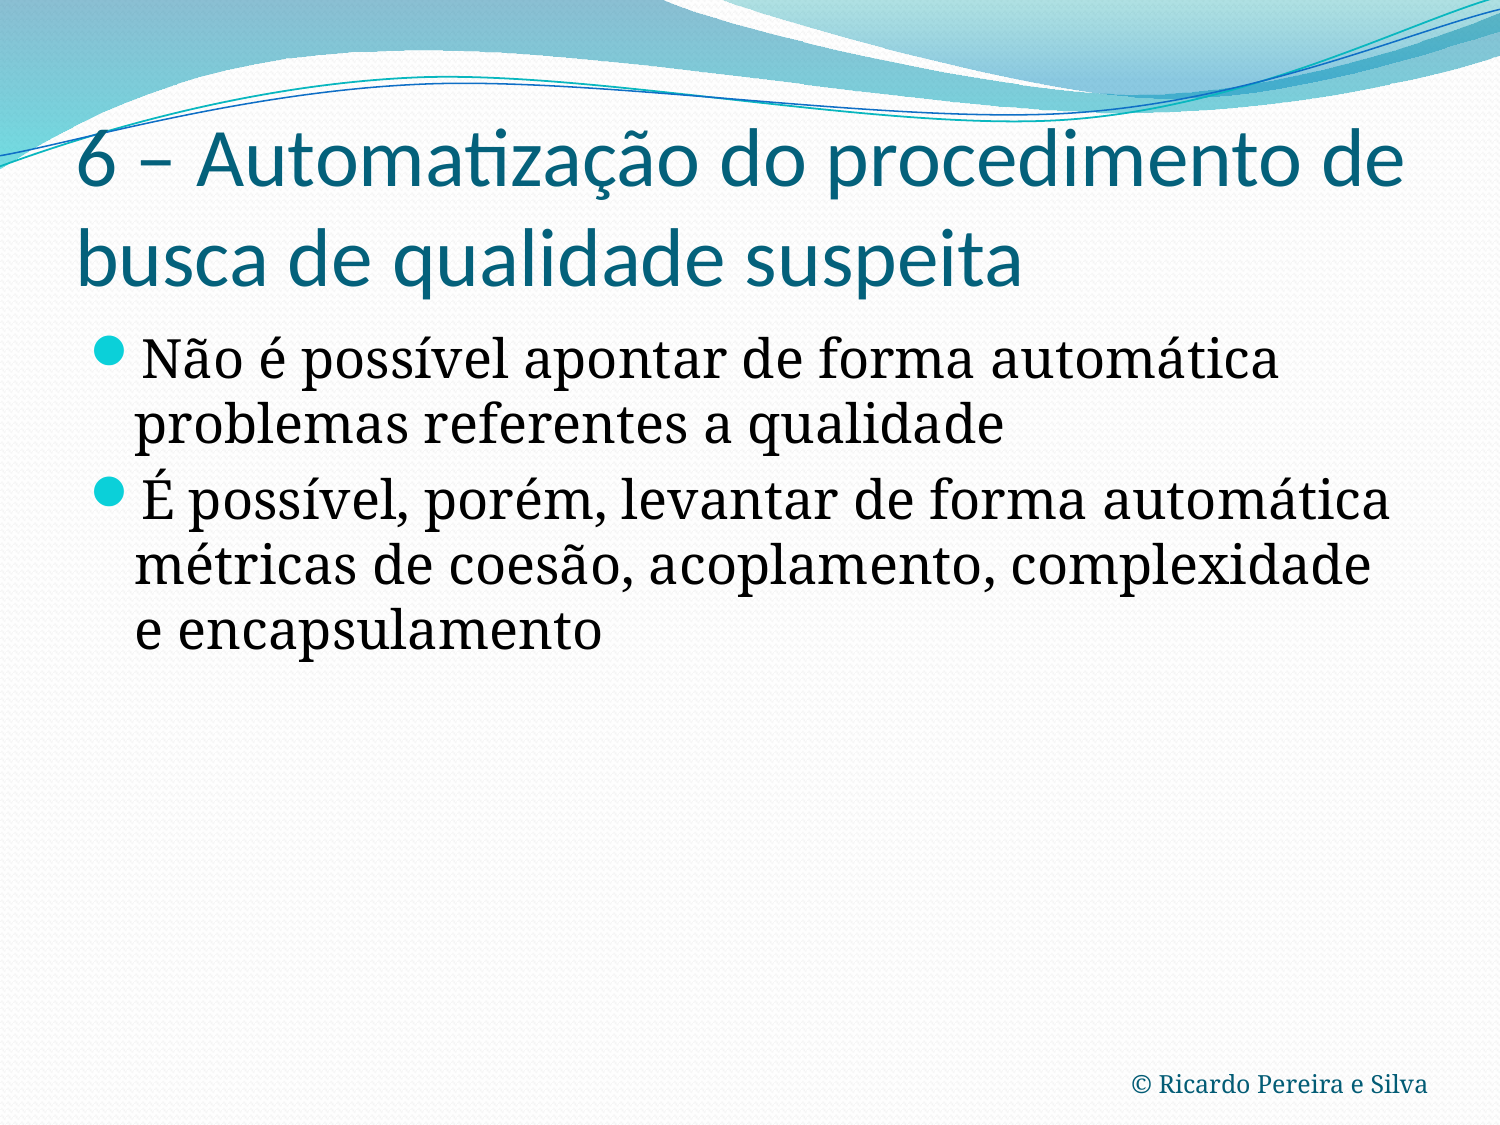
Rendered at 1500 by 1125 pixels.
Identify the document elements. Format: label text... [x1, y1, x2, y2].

footer © Ricardo Pereira e Silva [1101, 1042, 1429, 1103]
list Não é possível apontar de forma automática problemas referentes a qualidade É possível, porém, levantar de forma automática métricas de coesão, acoplamento, complexidade e encapsulamento [75, 317, 1425, 1038]
title 6 – Automatização do procedimento de busca de qualidade suspeita [75, 115, 1425, 303]
